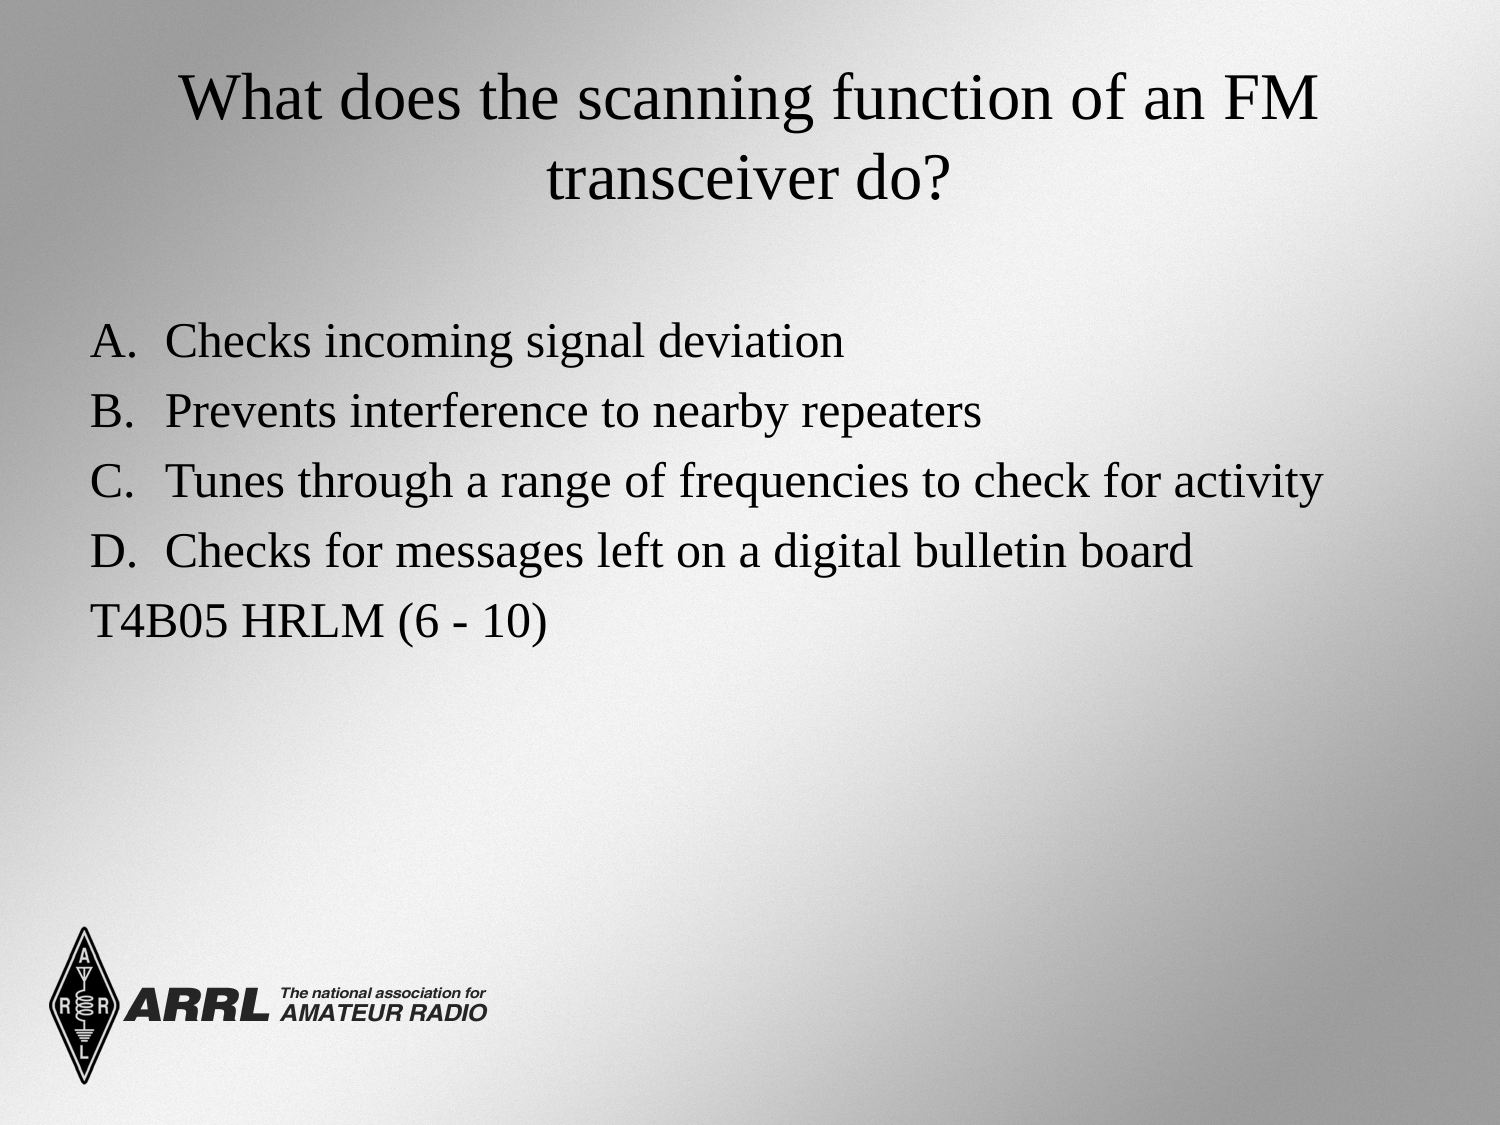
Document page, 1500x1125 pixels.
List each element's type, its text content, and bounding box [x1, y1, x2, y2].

picture [0, 0, 1500, 1125]
title What does the scanning function of an FM transceiver do? [75, 45, 1425, 233]
list Checks incoming signal deviation Prevents interference to nearby repeaters Tunes through a range of frequencies to check for activity Checks for messages left on a digital bulletin board T4B05 HRLM (6 - 10) [75, 299, 1425, 1005]
